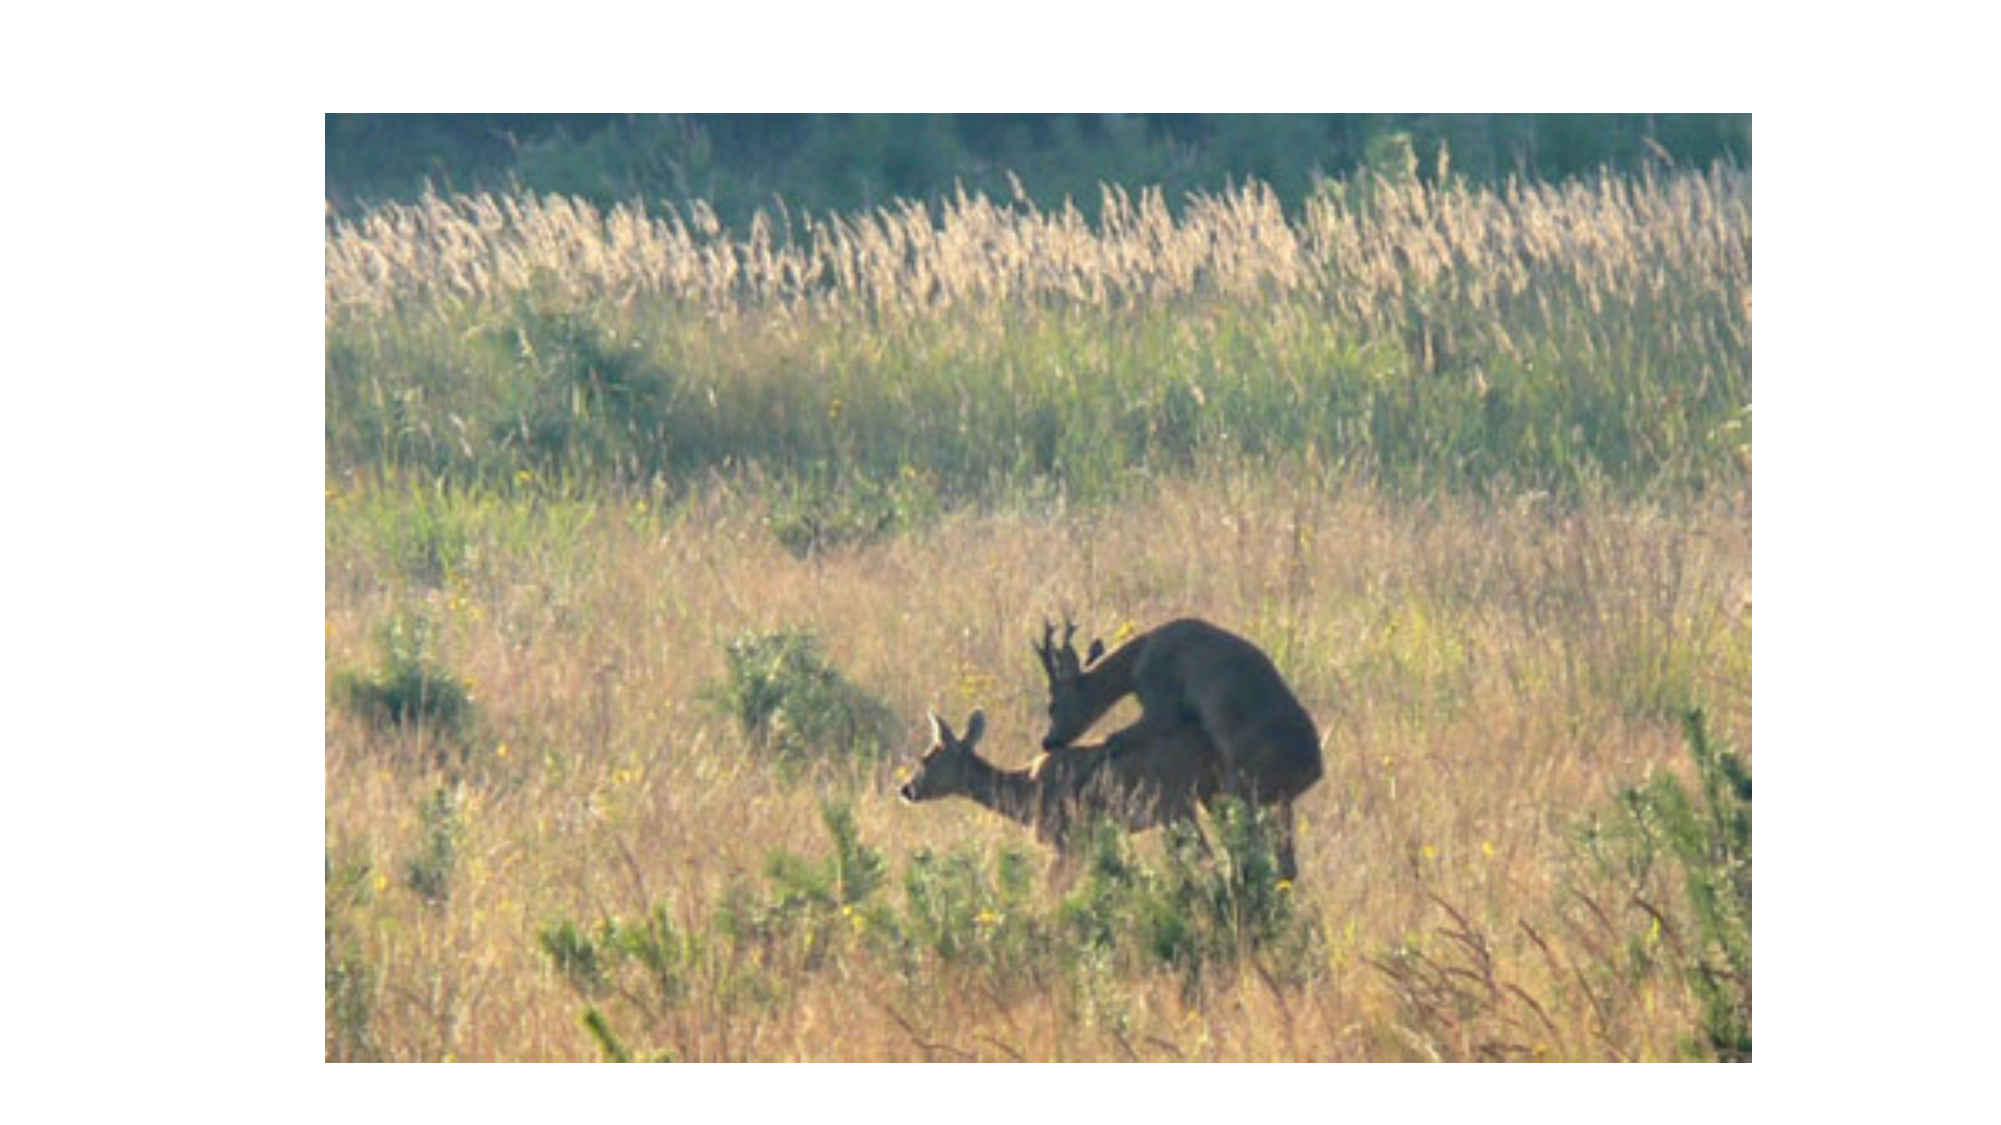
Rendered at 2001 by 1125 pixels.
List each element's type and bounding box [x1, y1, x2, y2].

picture [325, 113, 1752, 1063]
